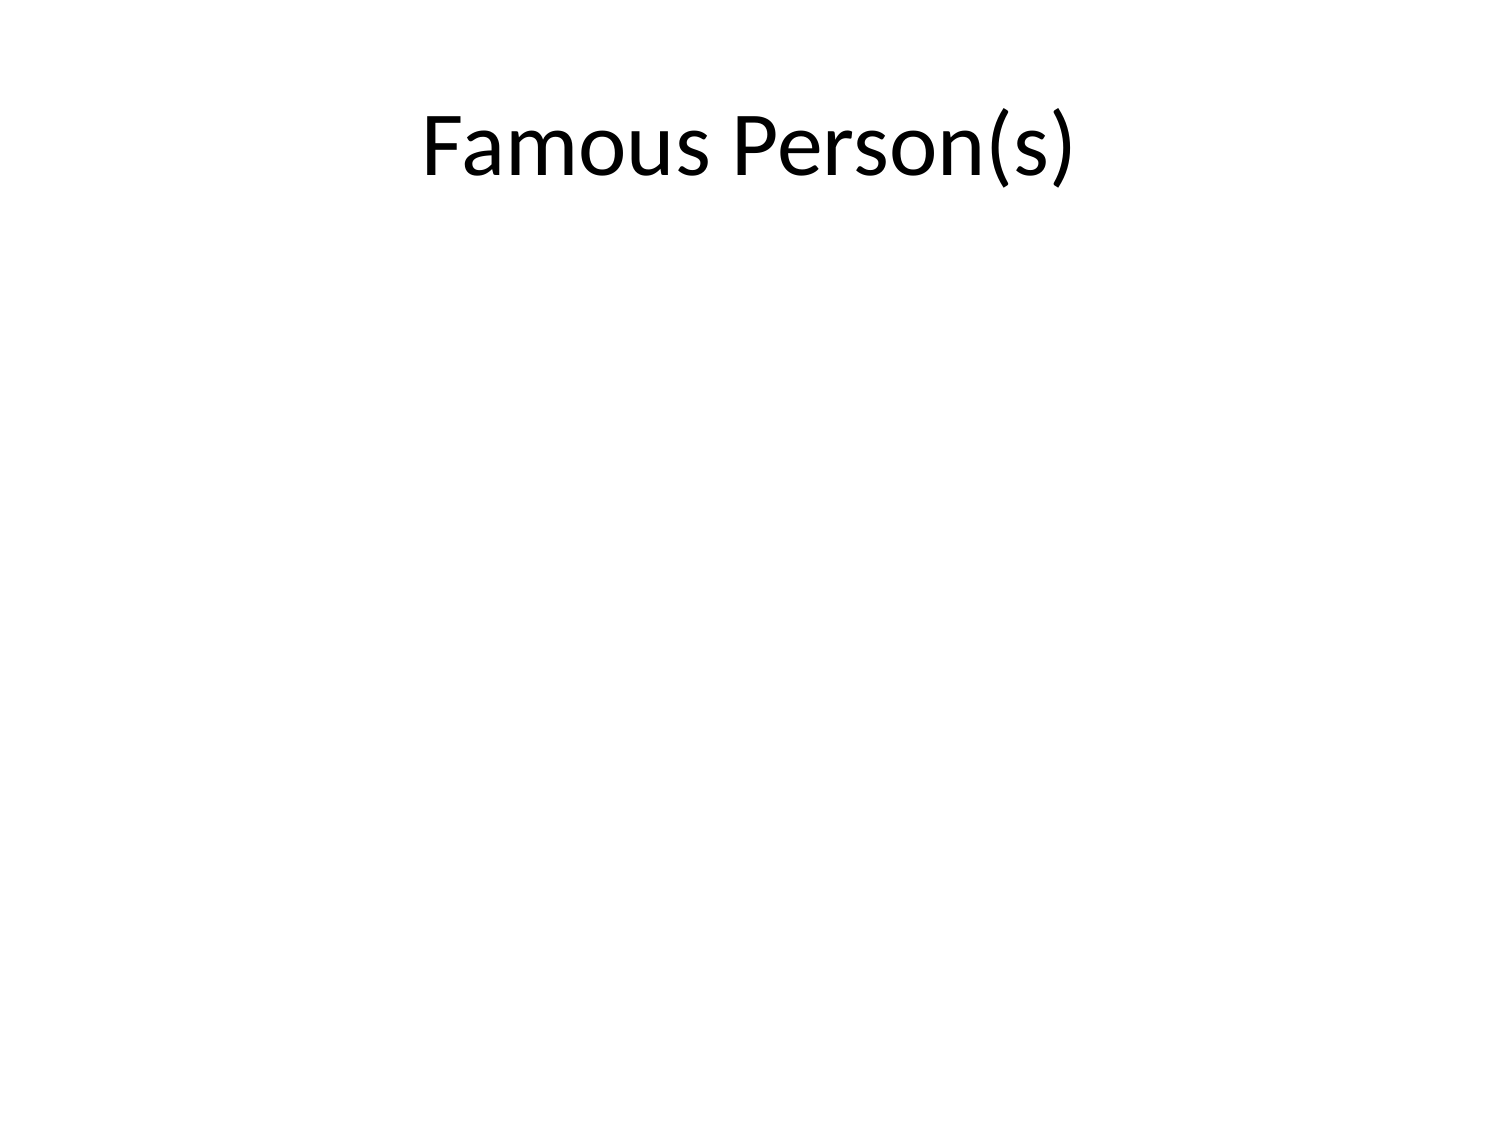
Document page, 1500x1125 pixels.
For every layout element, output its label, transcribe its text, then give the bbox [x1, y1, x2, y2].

title Famous Person(s) [75, 45, 1425, 233]
